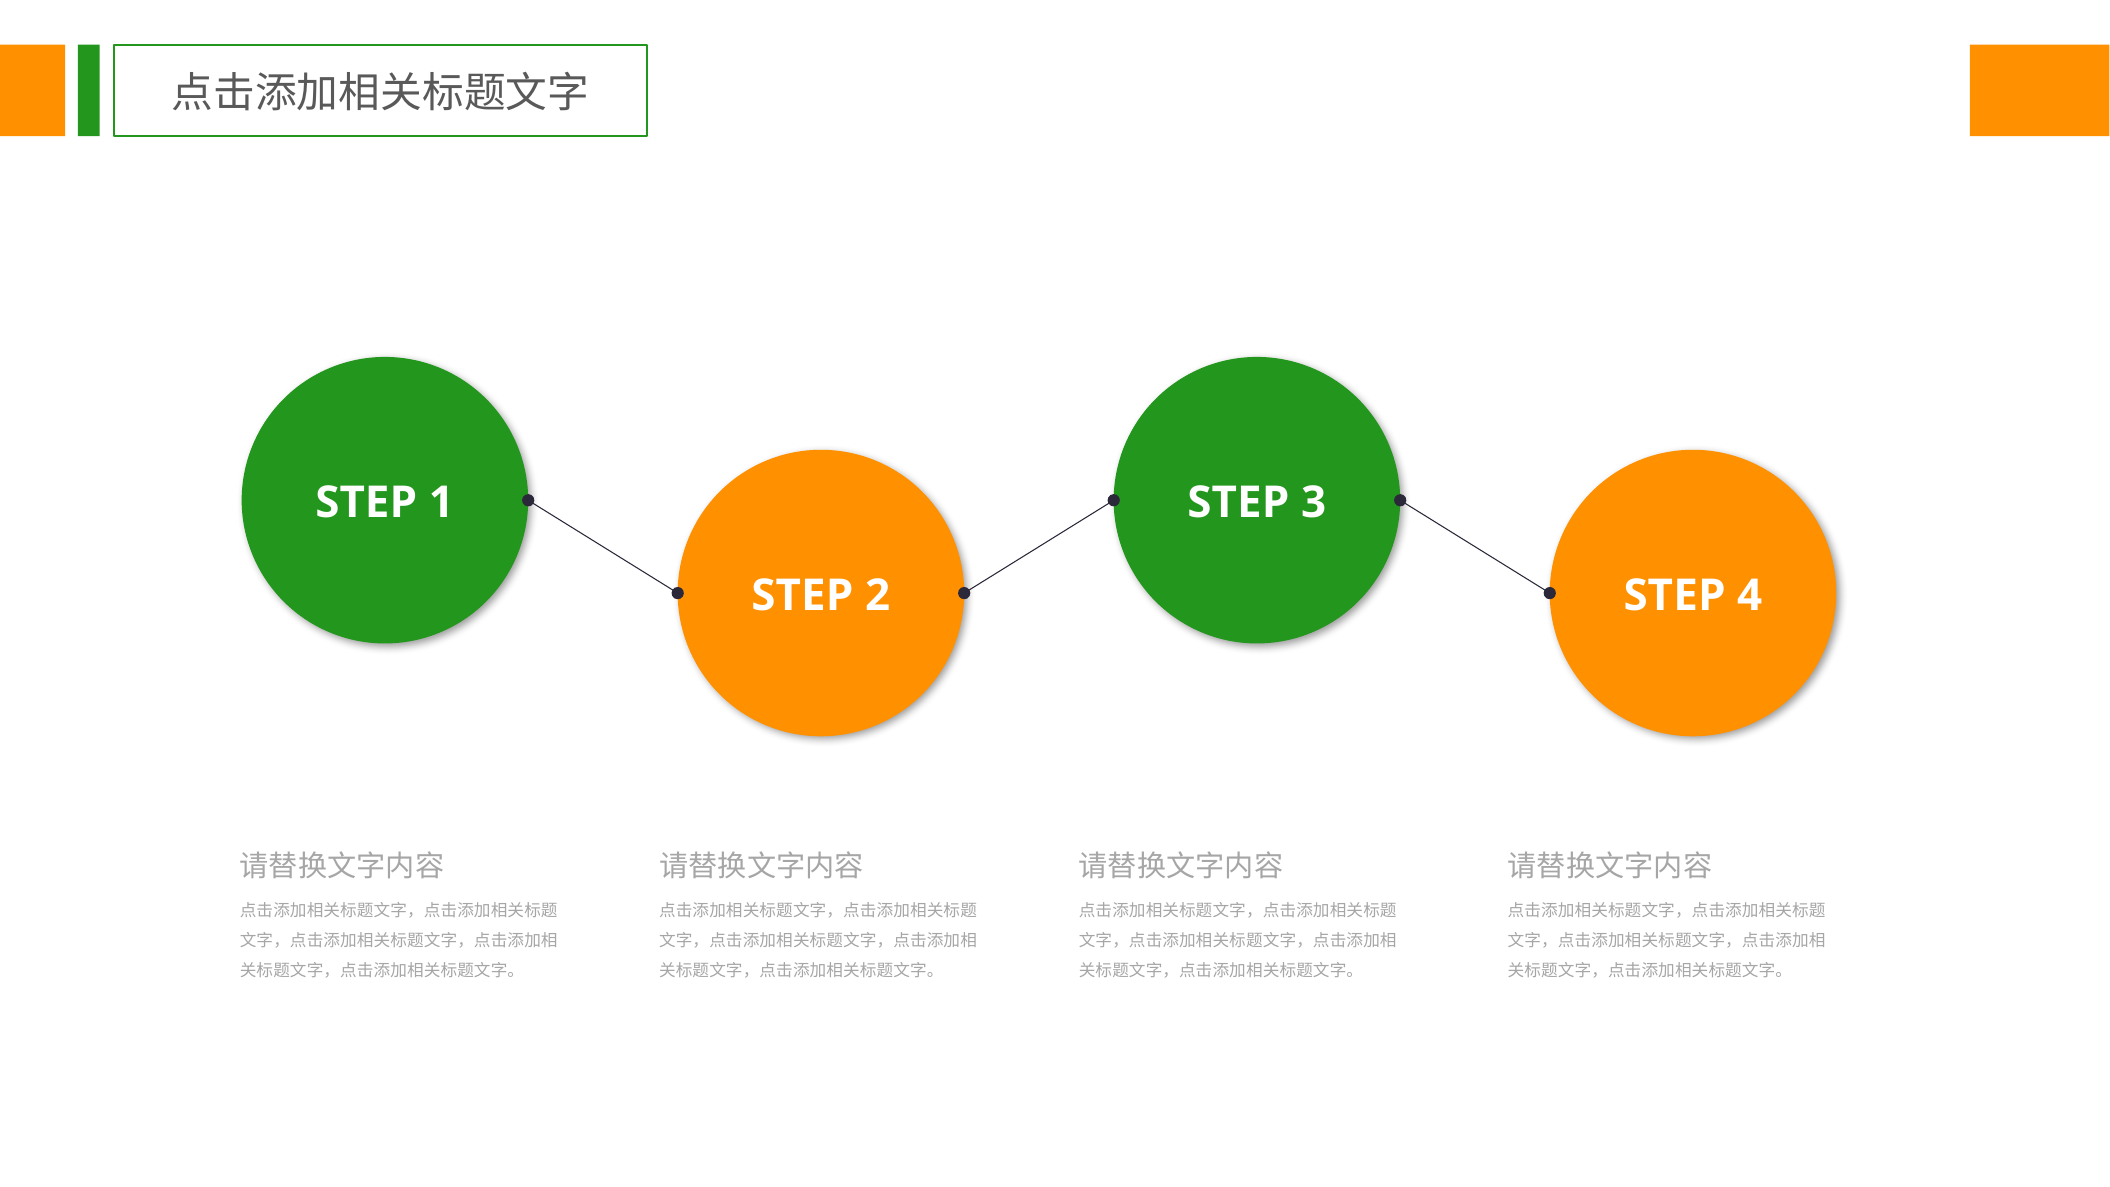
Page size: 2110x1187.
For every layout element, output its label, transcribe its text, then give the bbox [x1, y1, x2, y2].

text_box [964, 500, 1114, 594]
text_box STEP 1 [240, 355, 530, 645]
text_box 请替换文字内容 [1491, 832, 1891, 891]
text_box STEP 3 [1112, 355, 1402, 645]
text_box STEP 4 [1548, 448, 1838, 738]
text_box 点击添加相关标题文字，点击添加相关标题文字，点击添加相关标题文字，点击添加相关标题文字，点击添加相关标题文字。 [1491, 882, 1858, 988]
text_box 请替换文字内容 [643, 832, 1043, 891]
text_box 点击添加相关标题文字，点击添加相关标题文字，点击添加相关标题文字，点击添加相关标题文字，点击添加相关标题文字。 [223, 882, 590, 988]
text_box 点击添加相关标题文字，点击添加相关标题文字，点击添加相关标题文字，点击添加相关标题文字，点击添加相关标题文字。 [1062, 882, 1429, 988]
text_box 点击添加相关标题文字 [135, 44, 625, 137]
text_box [1400, 500, 1550, 594]
text_box STEP 2 [676, 448, 966, 738]
text_box 请替换文字内容 [223, 832, 623, 891]
text_box 请替换文字内容 [1062, 832, 1462, 891]
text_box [528, 500, 678, 594]
text_box 点击添加相关标题文字，点击添加相关标题文字，点击添加相关标题文字，点击添加相关标题文字，点击添加相关标题文字。 [643, 882, 1010, 988]
